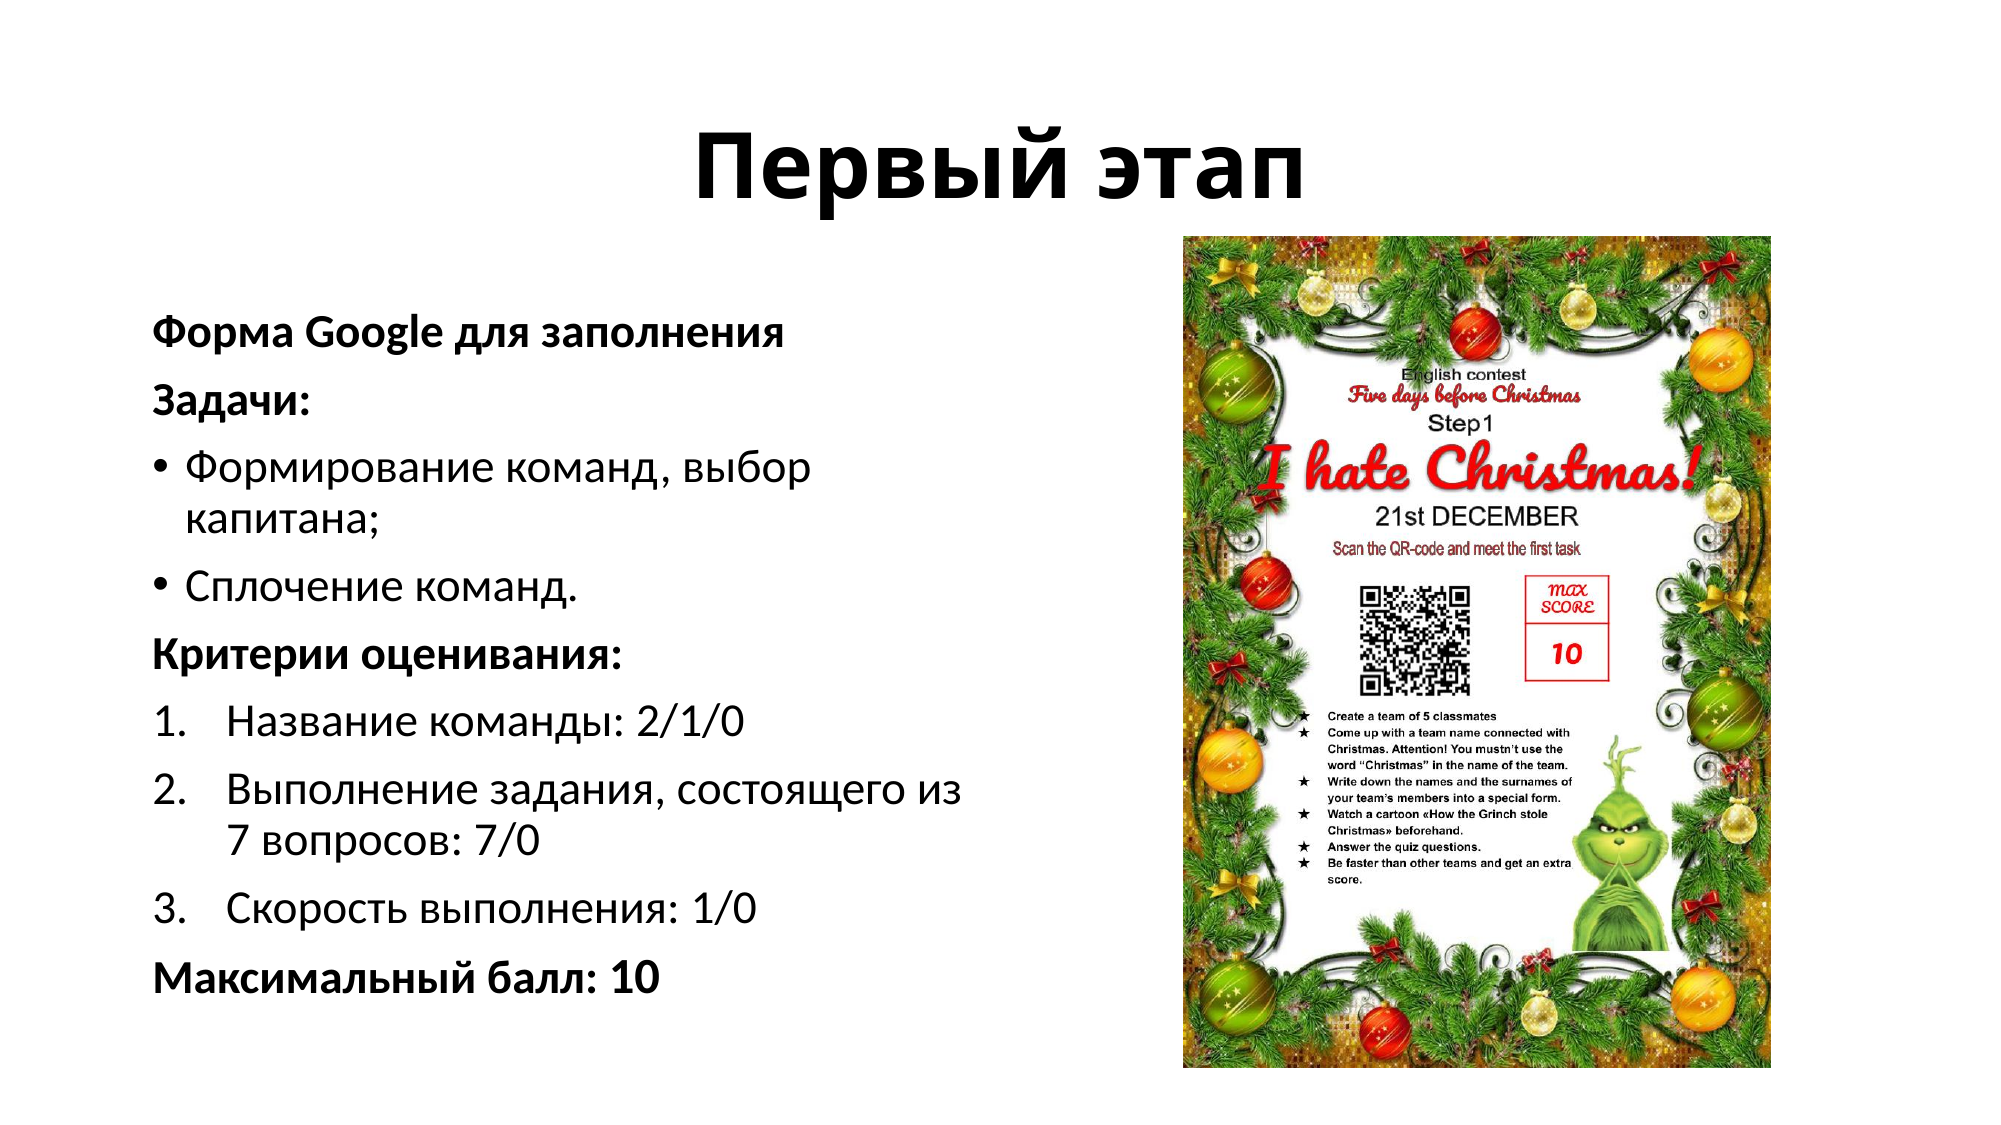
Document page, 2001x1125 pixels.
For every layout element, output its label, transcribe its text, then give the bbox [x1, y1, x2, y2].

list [1183, 237, 1771, 1068]
title Первый этап [137, 59, 1863, 278]
list Форма Google для заполнения Задачи: Формирование команд, выбор капитана; Сплочение команд. Критерии оценивания: Название команды: 2/1/0 Выполнение задания, состоящего из 7 вопросов: 7/0 Скорость выполнения: 1/0 Максимальный балл: 10 [137, 299, 988, 1014]
